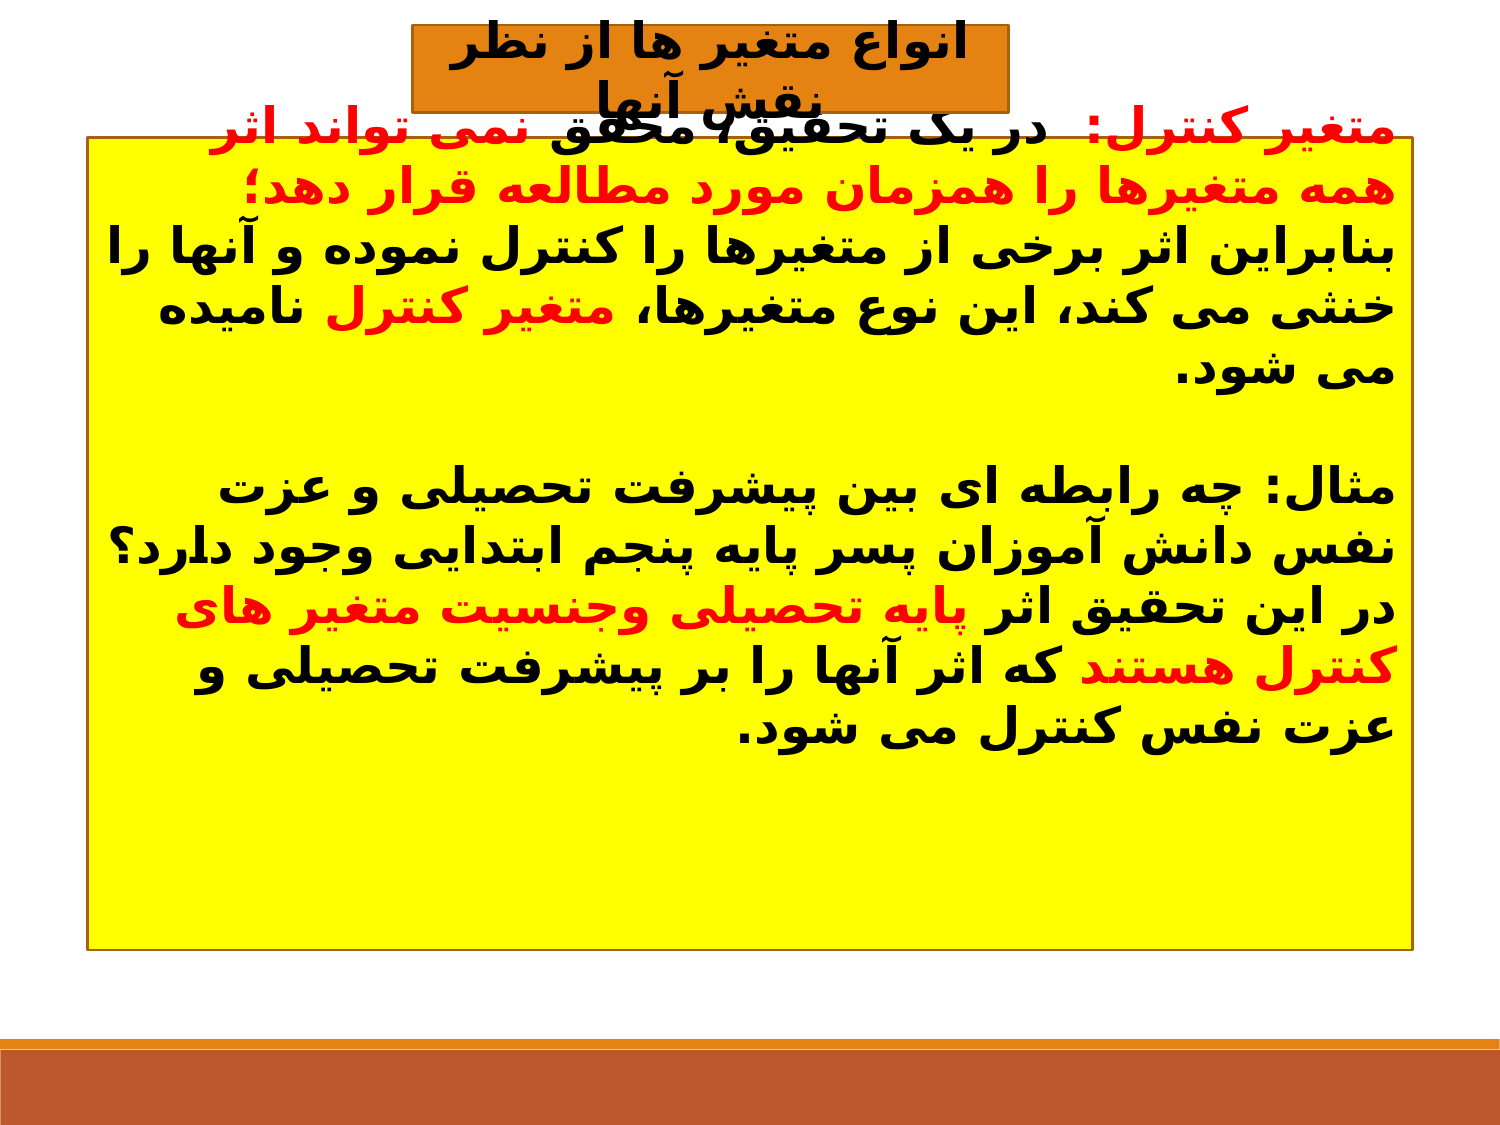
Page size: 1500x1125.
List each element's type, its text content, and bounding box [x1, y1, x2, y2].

text_box انواع متغیر ها از نظر نقش آنها [411, 24, 1010, 114]
text_box متغیر کنترل: در یک تحقیق، محقق نمی تواند اثر همه متغیرها را همزمان مورد مطالعه قرار دهد؛ بنابراین اثر برخی از متغیرها را کنترل نموده و آنها را خنثی می کند، این نوع متغیرها، متغیر کنترل نامیده می شود. مثال: چه رابطه ای بین پیشرفت تحصیلی و عزت نفس دانش آموزان پسر پایه پنجم ابتدایی وجود دارد؟ در این تحقیق اثر پایه تحصیلی وجنسیت متغیر های کنترل هستند که اثر آنها را بر پیشرفت تحصیلی و عزت نفس کنترل می شود. [86, 136, 1414, 951]
